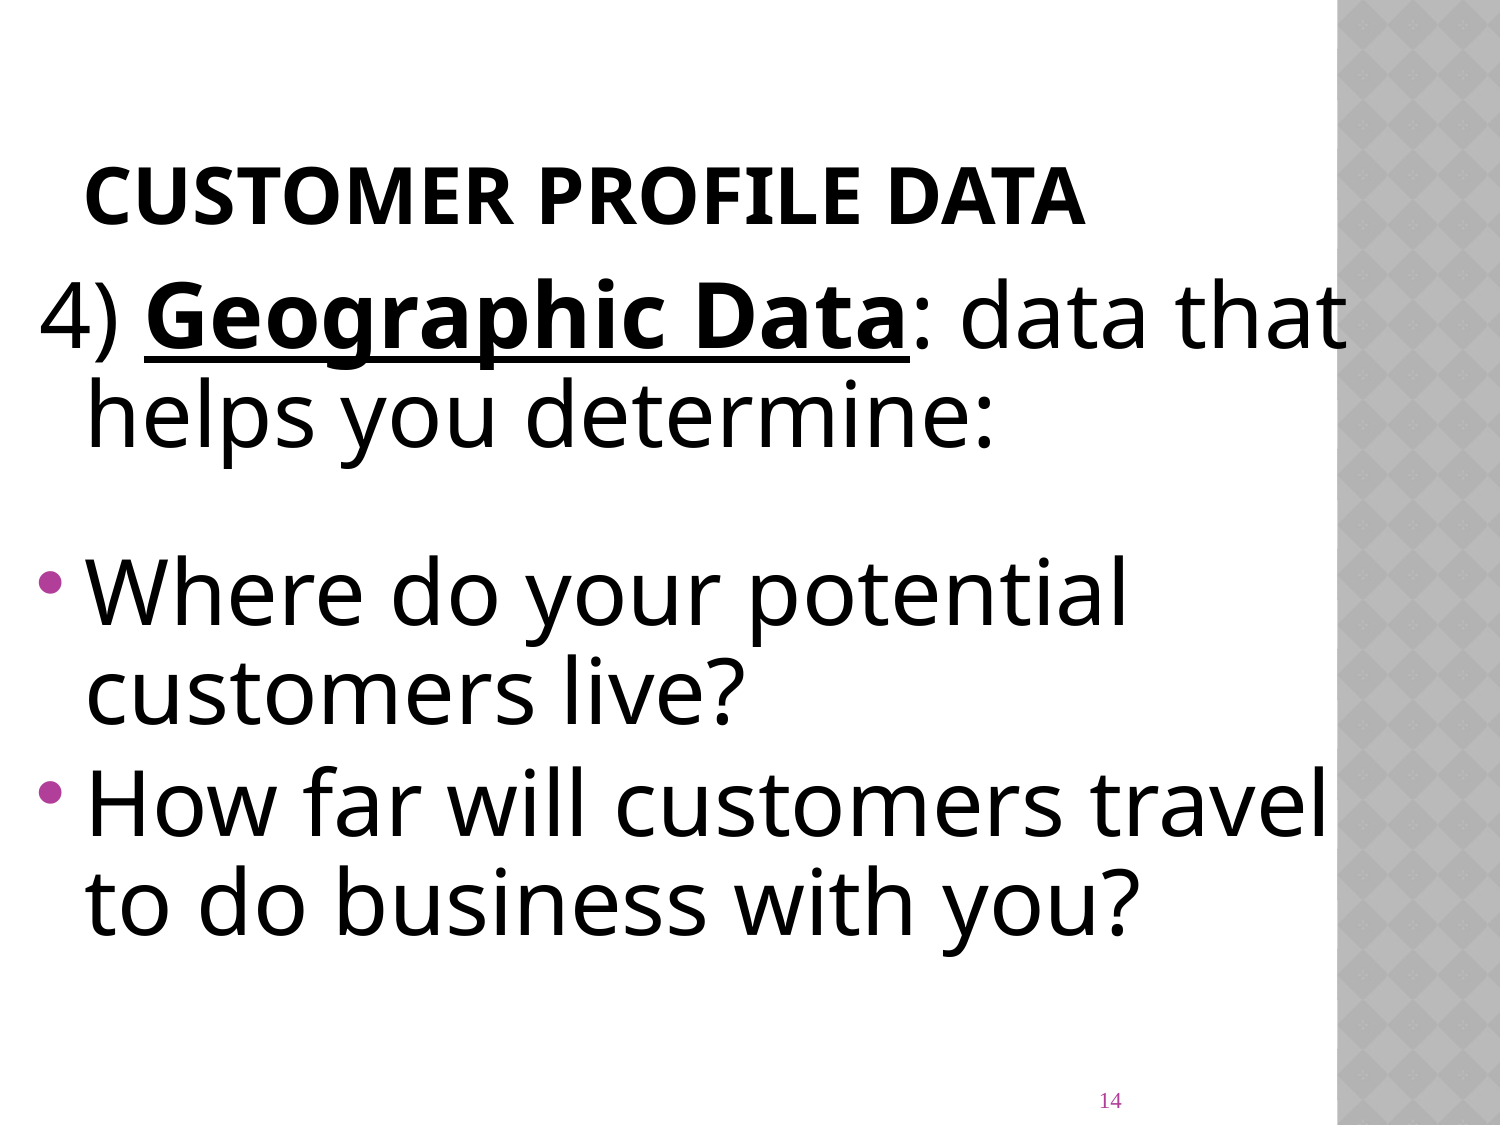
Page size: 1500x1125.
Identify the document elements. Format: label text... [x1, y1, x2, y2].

slide_number 14 [1025, 1075, 1122, 1113]
title Customer Profile Data [75, 52, 1263, 240]
list 4) Geographic Data: data that helps you determine: Where do your potential customers live? How far will customers travel to do business with you? [24, 262, 1475, 1005]
